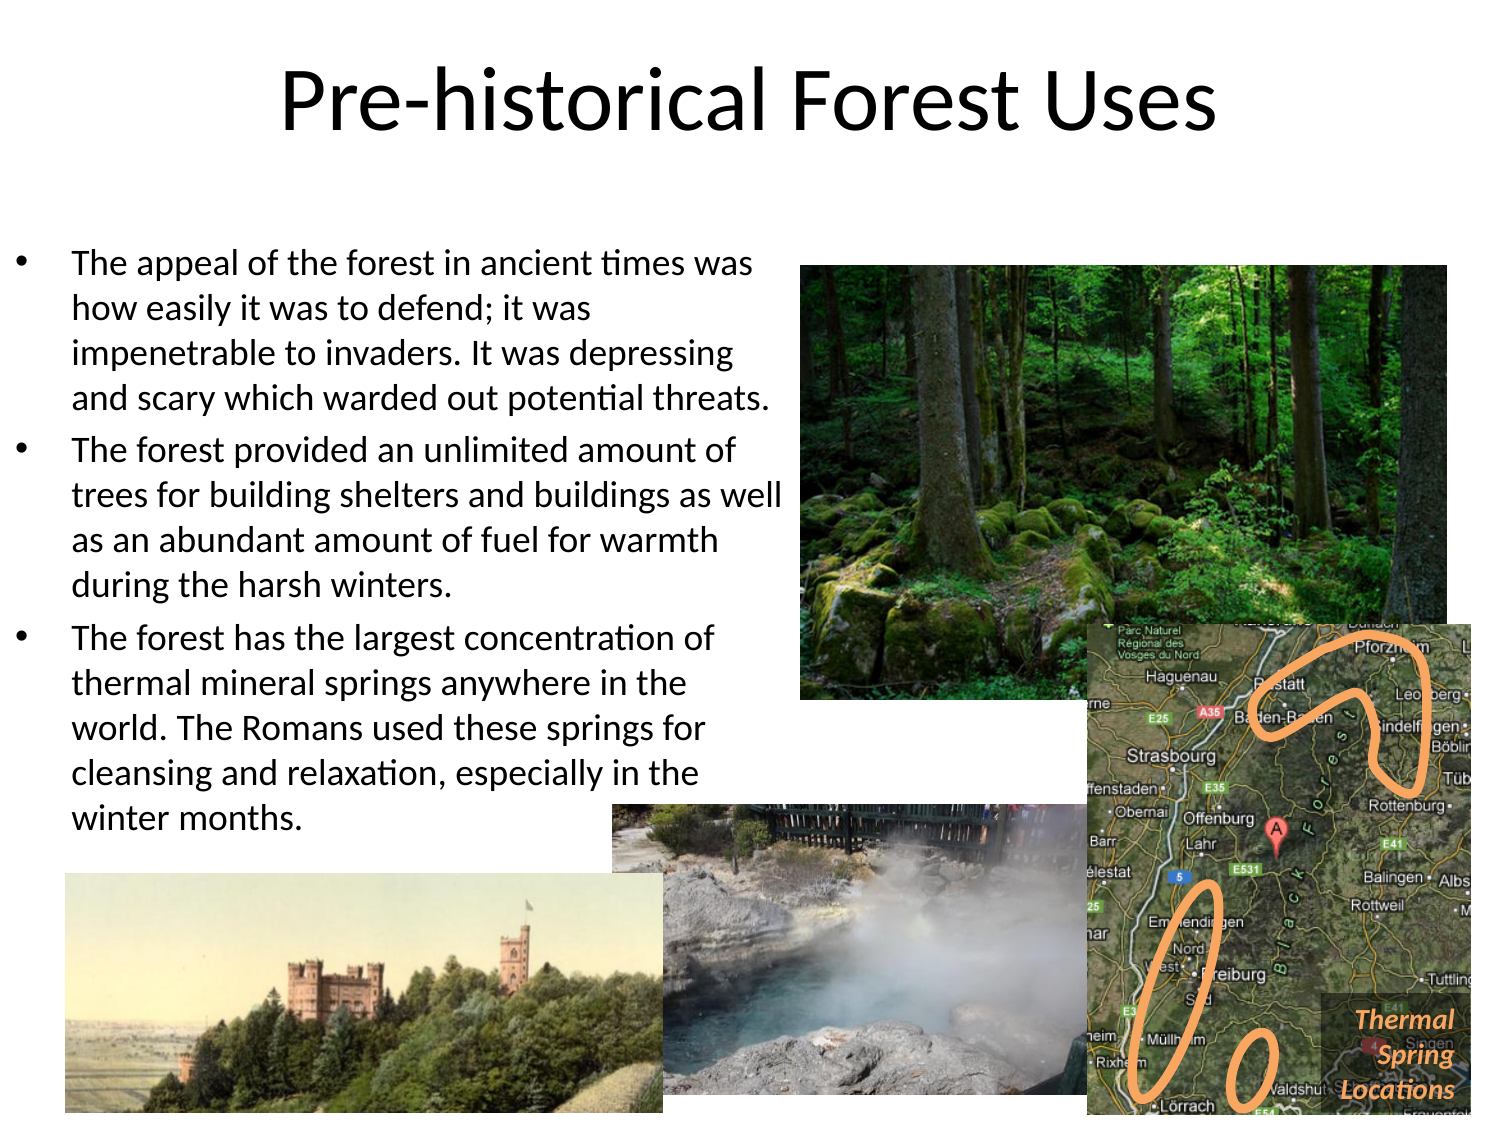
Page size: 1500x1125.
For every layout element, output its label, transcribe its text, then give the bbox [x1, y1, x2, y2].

picture [799, 264, 1451, 701]
list The appeal of the forest in ancient times was how easily it was to defend; it was impenetrable to invaders. It was depressing and scary which warded out potential threats. The forest provided an unlimited amount of trees for building shelters and buildings as well as an abundant amount of fuel for warmth during the harsh winters. The forest has the largest concentration of thermal mineral springs anywhere in the world. The Romans used these springs for cleansing and relaxation, especially in the winter months. [0, 230, 800, 829]
picture [64, 804, 1087, 1113]
title Pre-historical Forest Uses [75, 0, 1425, 188]
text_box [1087, 624, 1472, 1115]
